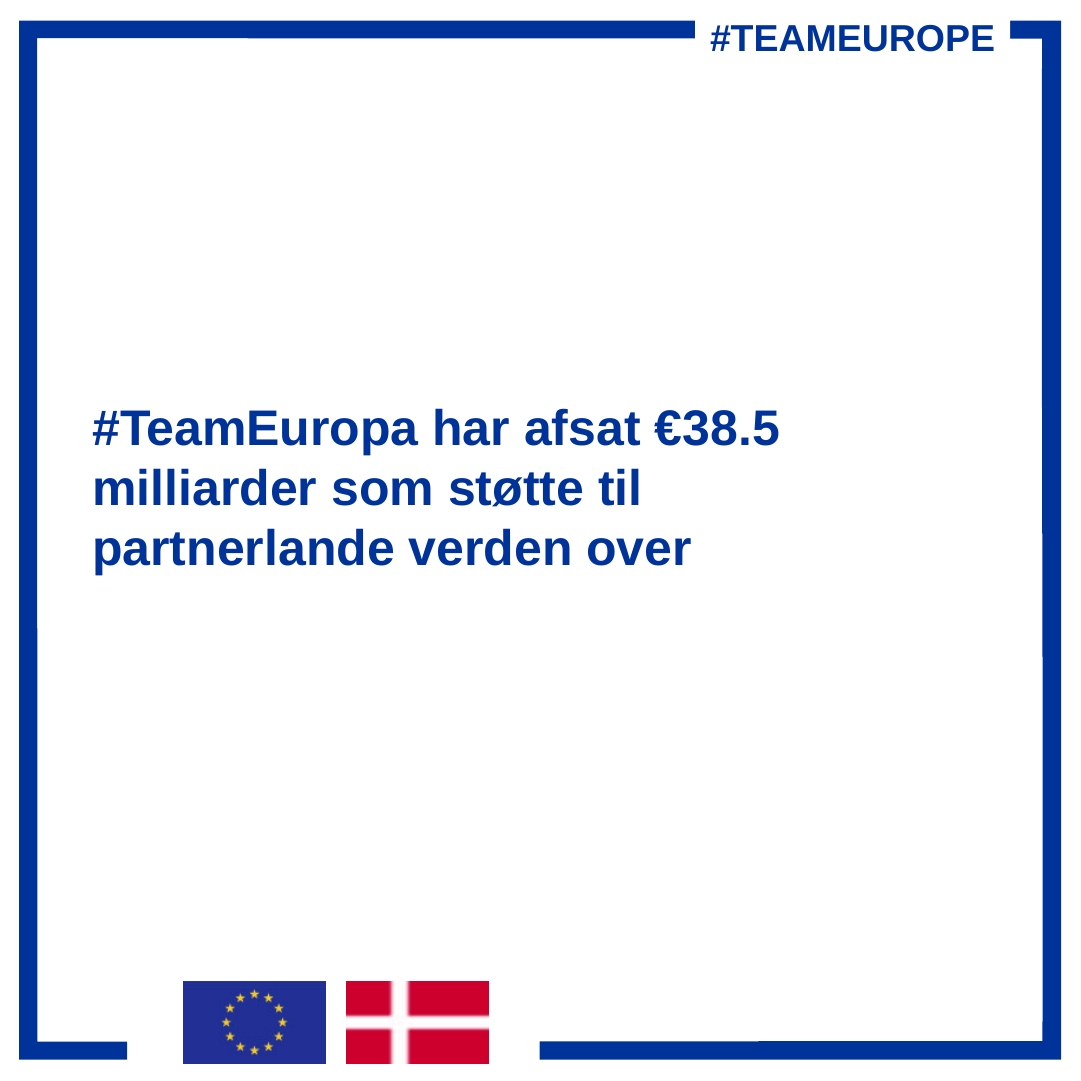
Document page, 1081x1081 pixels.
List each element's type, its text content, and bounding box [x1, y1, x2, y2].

text_box #TeamEuropa har afsat €38.5 milliarder som støtte til partnerlande verden over [77, 388, 950, 583]
picture [182, 980, 327, 1065]
picture [345, 980, 490, 1065]
